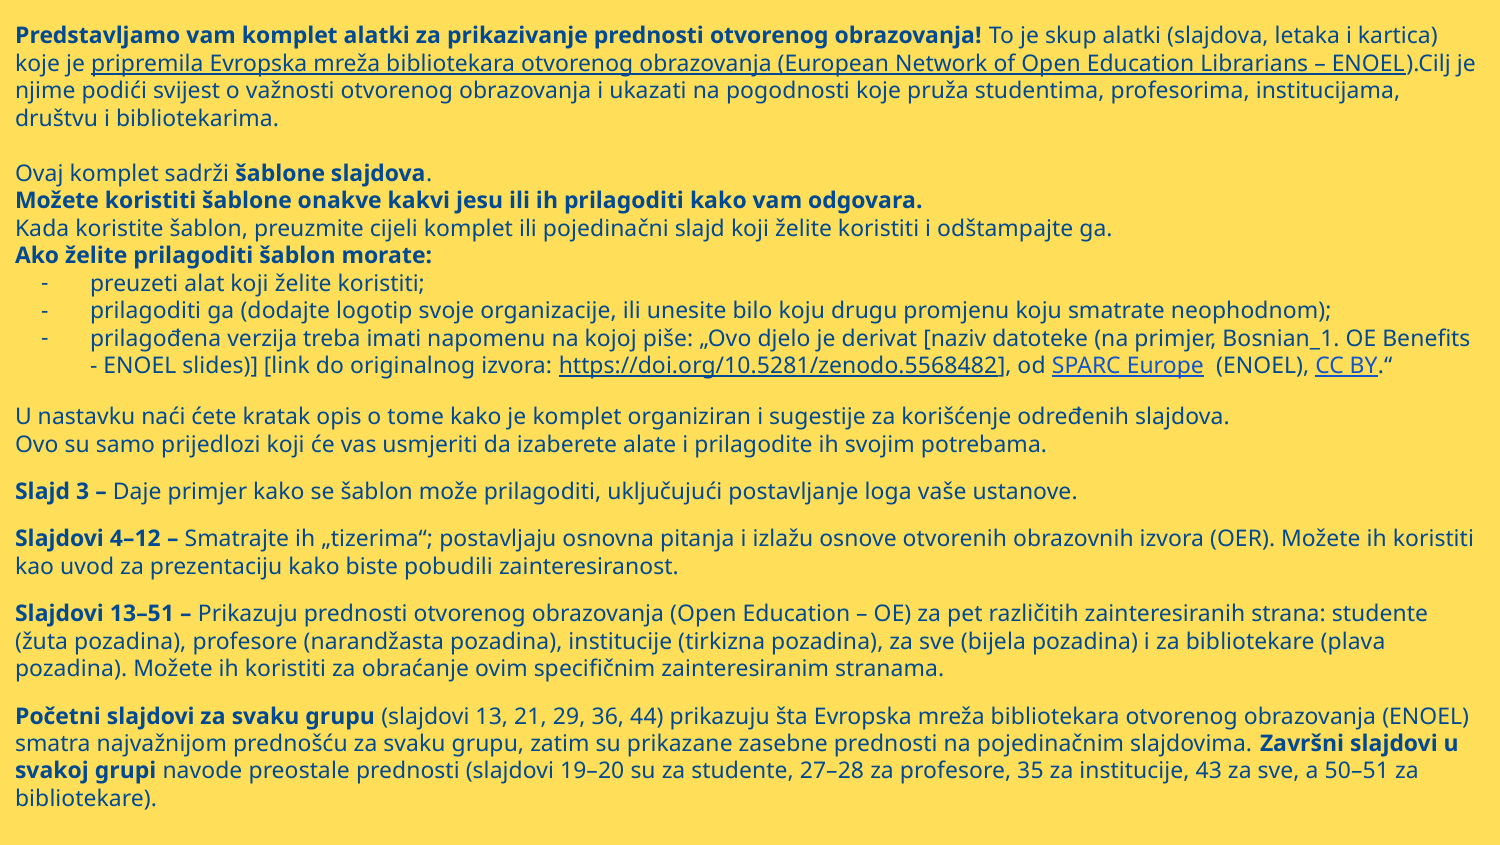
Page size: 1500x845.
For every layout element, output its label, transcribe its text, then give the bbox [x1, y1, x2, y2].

text_box Predstavljamo vam komplet alatki za prikazivanje prednosti otvorenog obrazovanja! To je skup alatki (slajdova, letaka i kartica) koje je pripremila Evropska mreža bibliotekara otvorenog obrazovanja (European Network of Open Education Librarians – ENOEL).Cilj je njime podići svijest o važnosti otvorenog obrazovanja i ukazati na pogodnosti koje pruža studentima, profesorima, institucijama, društvu i bibliotekarima. Ovaj komplet sadrži šablone slajdova. Možete koristiti šablone onakve kakvi jesu ili ih prilagoditi kako vam odgovara. Kada koristite šablon, preuzmite cijeli komplet ili pojedinačni slajd koji želite koristiti i odštampajte ga. Ako želite prilagoditi šablon morate: preuzeti alat koji želite koristiti; prilagoditi ga (dodajte logotip svoje organizacije, ili unesite bilo koju drugu promjenu koju smatrate neophodnom); prilagođena verzija treba imati napomenu na kojoj piše: „Ovo djelo je derivat [naziv datoteke (na primjer, Bosnian_1. OE Benefits - ENOEL slides)] [link do originalnog izvora: https://doi.org/10.5281/zenodo.5568482], od SPARC Europe (ENOEL), CC BY.“ U nastavku naći ćete kratak opis o tome kako je komplet organiziran i sugestije za korišćenje određenih slajdova. Ovo su samo prijedlozi koji će vas usmjeriti da izaberete alate i prilagodite ih svojim potrebama. Slajd 3 – Daje primjer kako se šablon može prilagoditi, uključujući postavljanje loga vaše ustanove. Slajdovi 4–12 – Smatrajte ih „tizerima“; postavljaju osnovna pitanja i izlažu osnove otvorenih obrazovnih izvora (OER). Možete ih koristiti kao uvod za prezentaciju kako biste pobudili zainteresiranost. Slajdovi 13–51 – Prikazuju prednosti otvorenog obrazovanja (Open Education – OE) za pet različitih zainteresiranih strana: studente (žuta pozadina), profesore (narandžasta pozadina), institucije (tirkizna pozadina), za sve (bijela pozadina) i za bibliotekare (plava pozadina). Možete ih koristiti za obraćanje ovim specifičnim zainteresiranim stranama. Početni slajdovi za svaku grupu (slajdovi 13, 21, 29, 36, 44) prikazuju šta Evropska mreža bibliotekara otvorenog obrazovanja (ENOEL) smatra najvažnijom prednošću za svaku grupu, zatim su prikazane zasebne prednosti na pojedinačnim slajdovima. Završni slajdovi u svakoj grupi navode preostale prednosti (slajdovi 19–20 su za studente, 27–28 za profesore, 35 za institucije, 43 za sve, a 50–51 za bibliotekare). [0, 5, 1500, 827]
